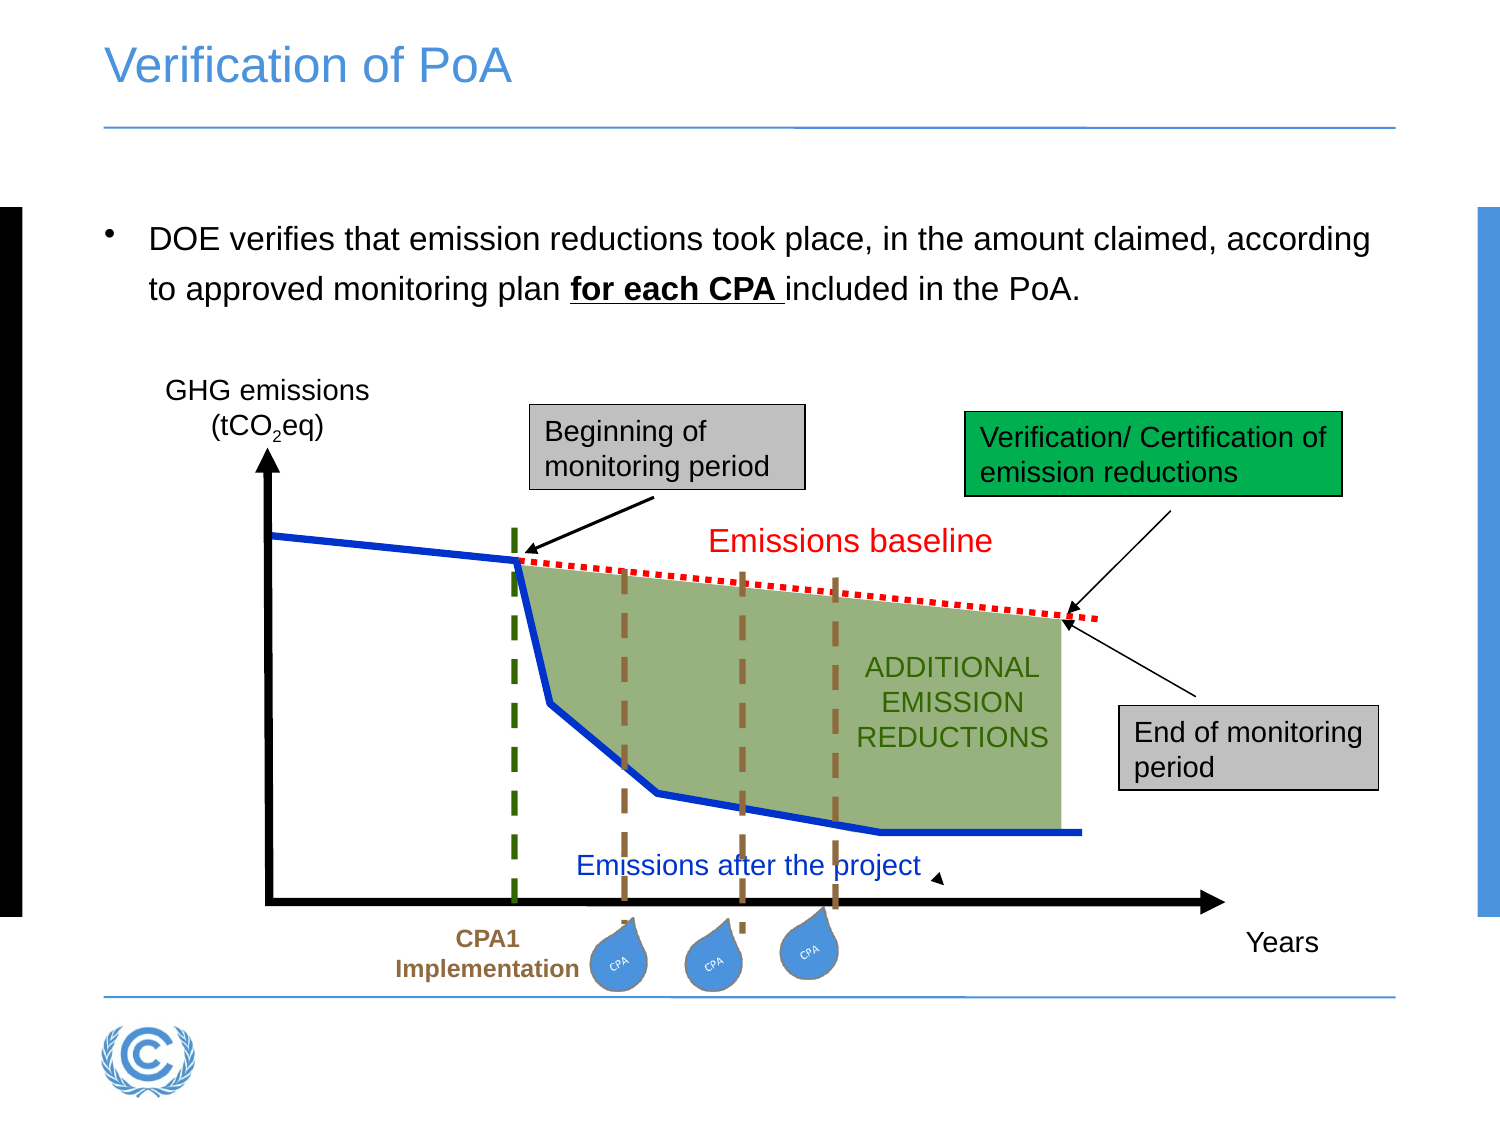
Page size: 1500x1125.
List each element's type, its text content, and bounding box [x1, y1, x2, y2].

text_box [779, 577, 839, 981]
title Verification of PoA [104, 50, 1396, 103]
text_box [683, 571, 743, 992]
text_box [105, 363, 1379, 992]
list DOE verifies that emission reductions took place, in the amount claimed, according to approved monitoring plan for each CPA included in the PoA. [104, 207, 1395, 319]
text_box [588, 568, 649, 992]
picture [101, 1001, 209, 1108]
